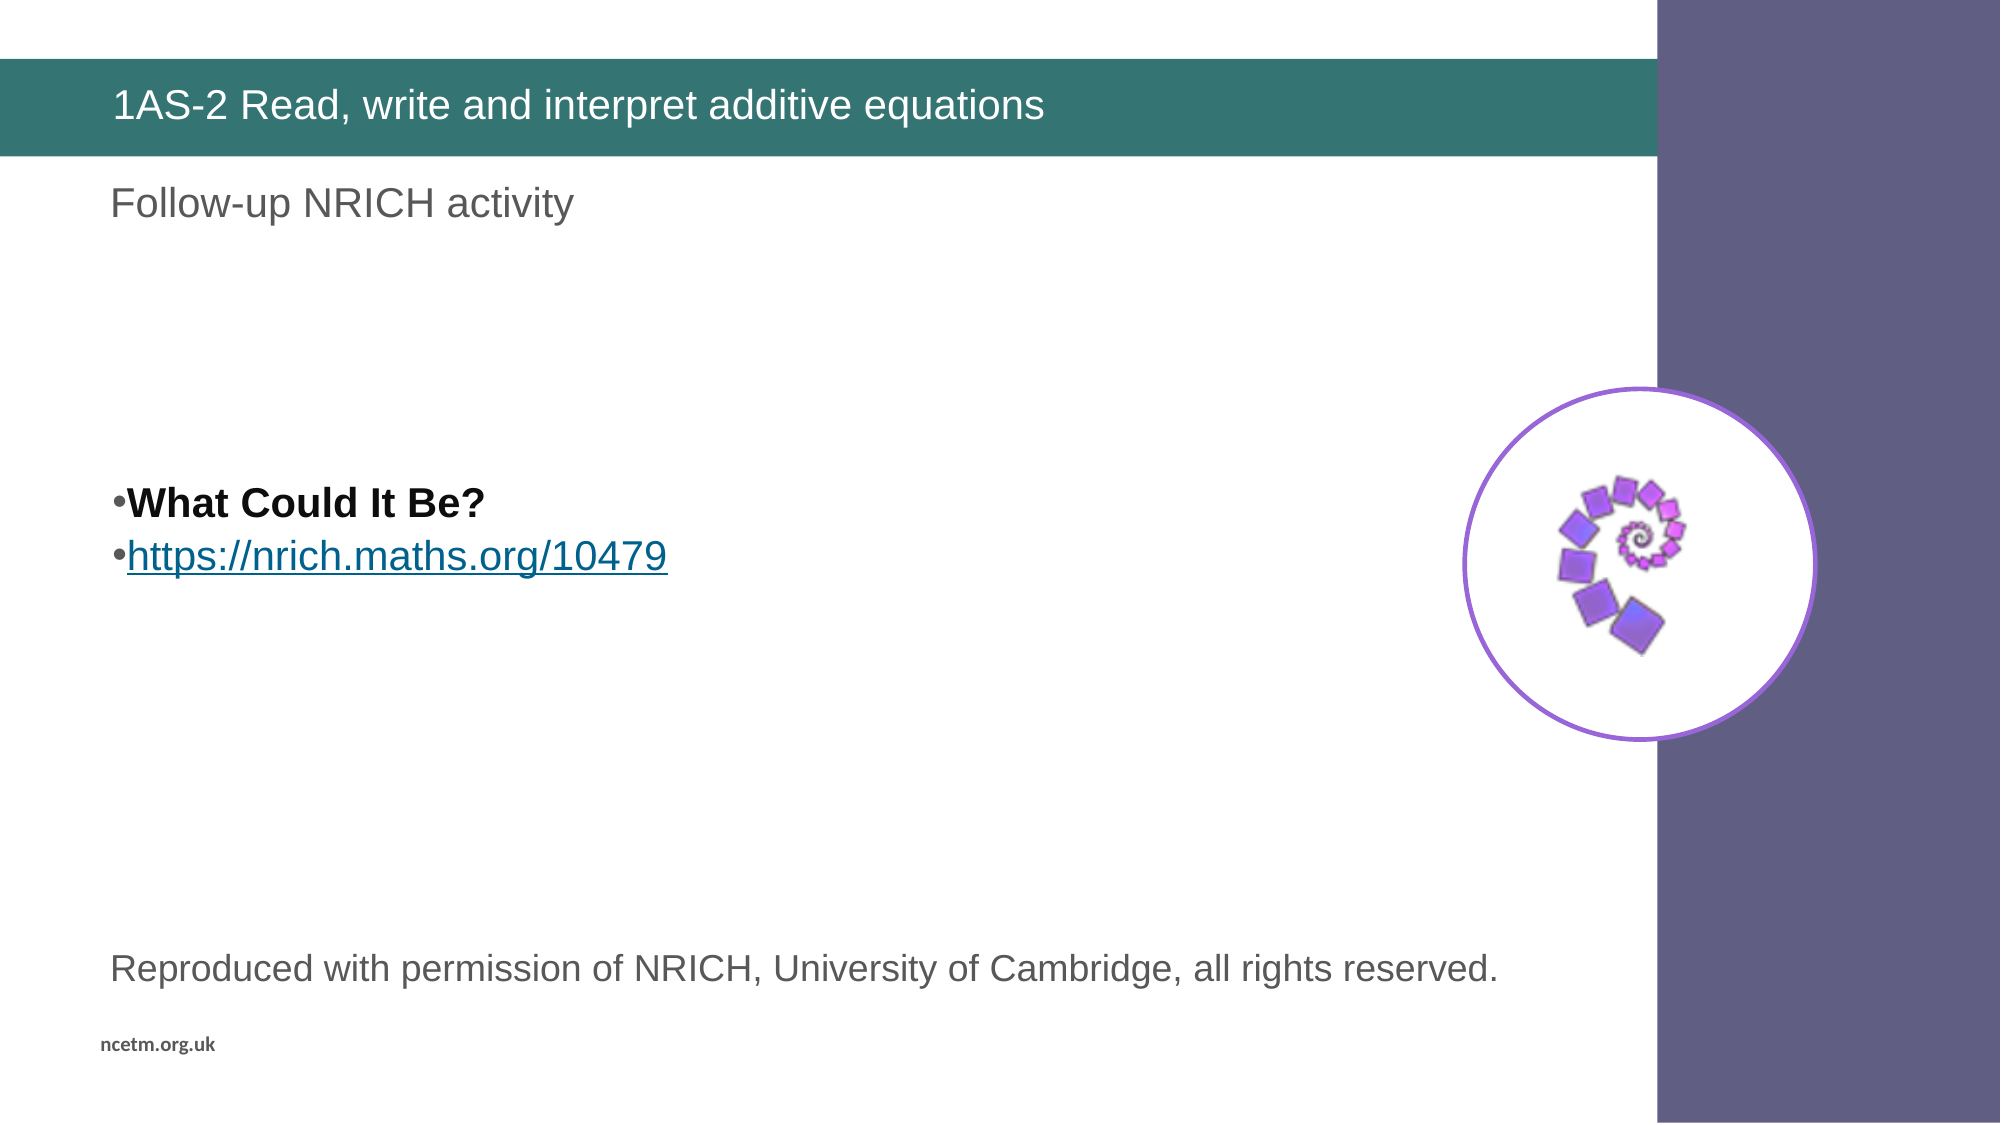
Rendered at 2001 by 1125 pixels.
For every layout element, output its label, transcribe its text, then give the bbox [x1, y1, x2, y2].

title 1AS-2 Read, write and interpret additive equations [97, 76, 1945, 147]
list What Could It Be? https://nrich.maths.org/10479 [97, 255, 1394, 772]
picture [1556, 468, 1720, 657]
